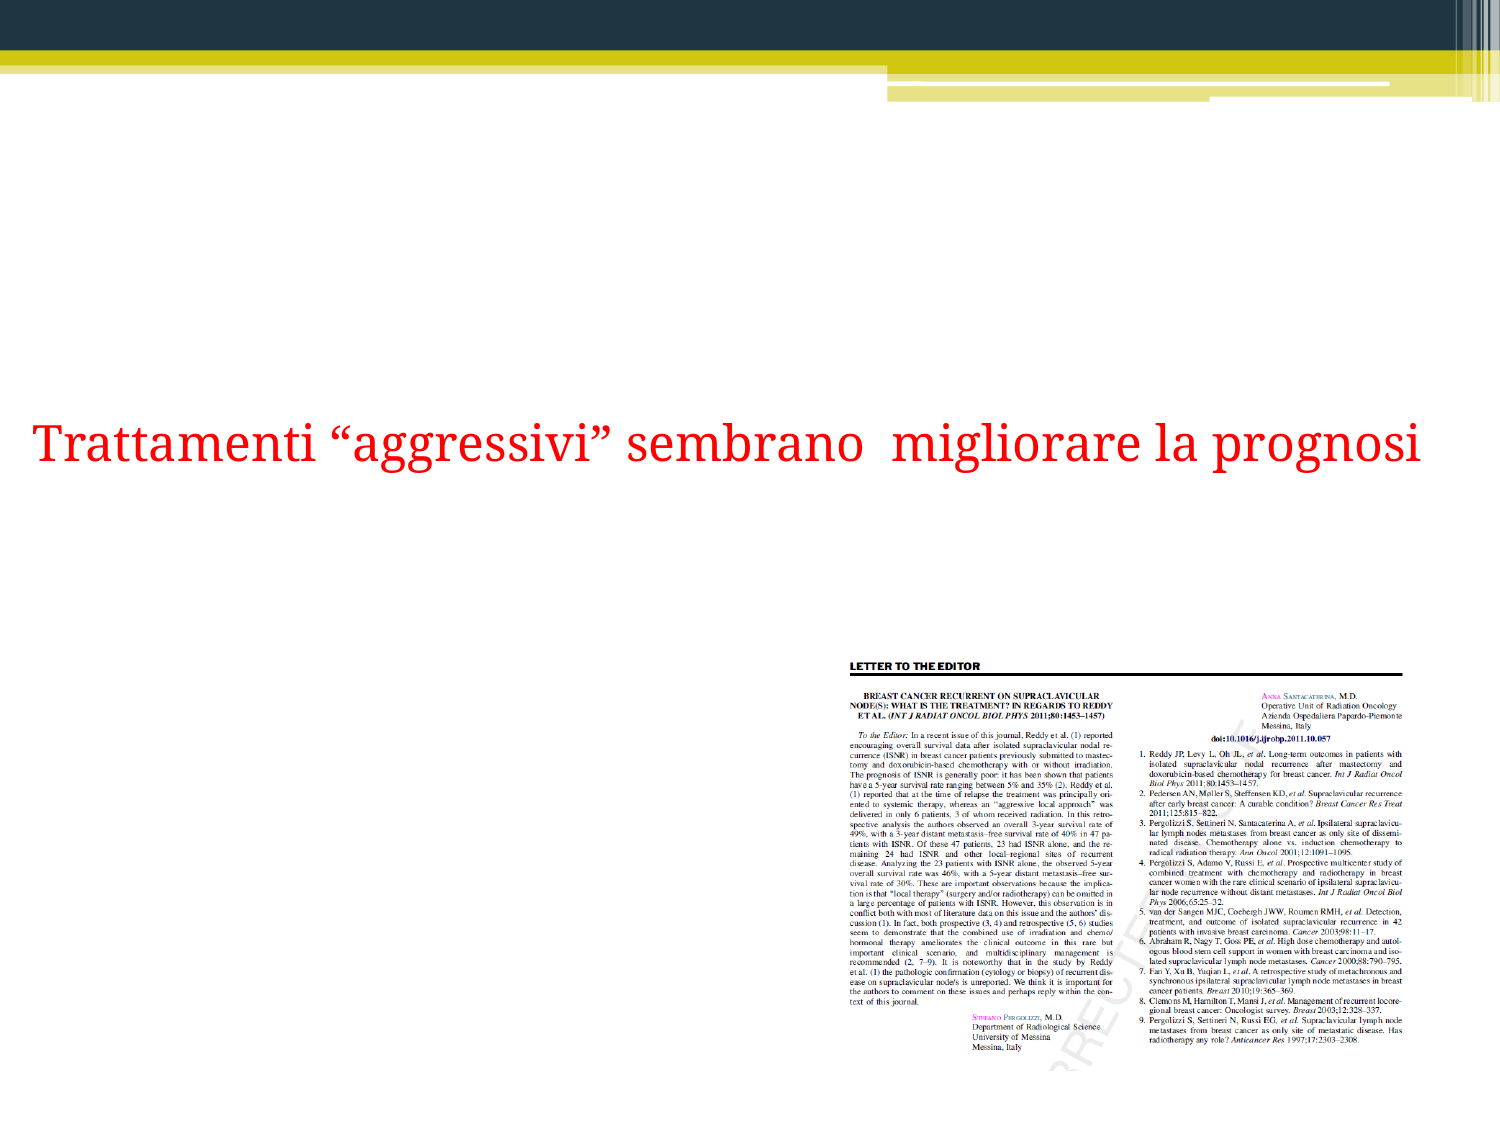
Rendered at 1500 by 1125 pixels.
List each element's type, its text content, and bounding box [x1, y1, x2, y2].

picture [837, 644, 1424, 1071]
text_box Trattamenti “aggressivi” sembrano migliorare la prognosi [17, 403, 1438, 479]
